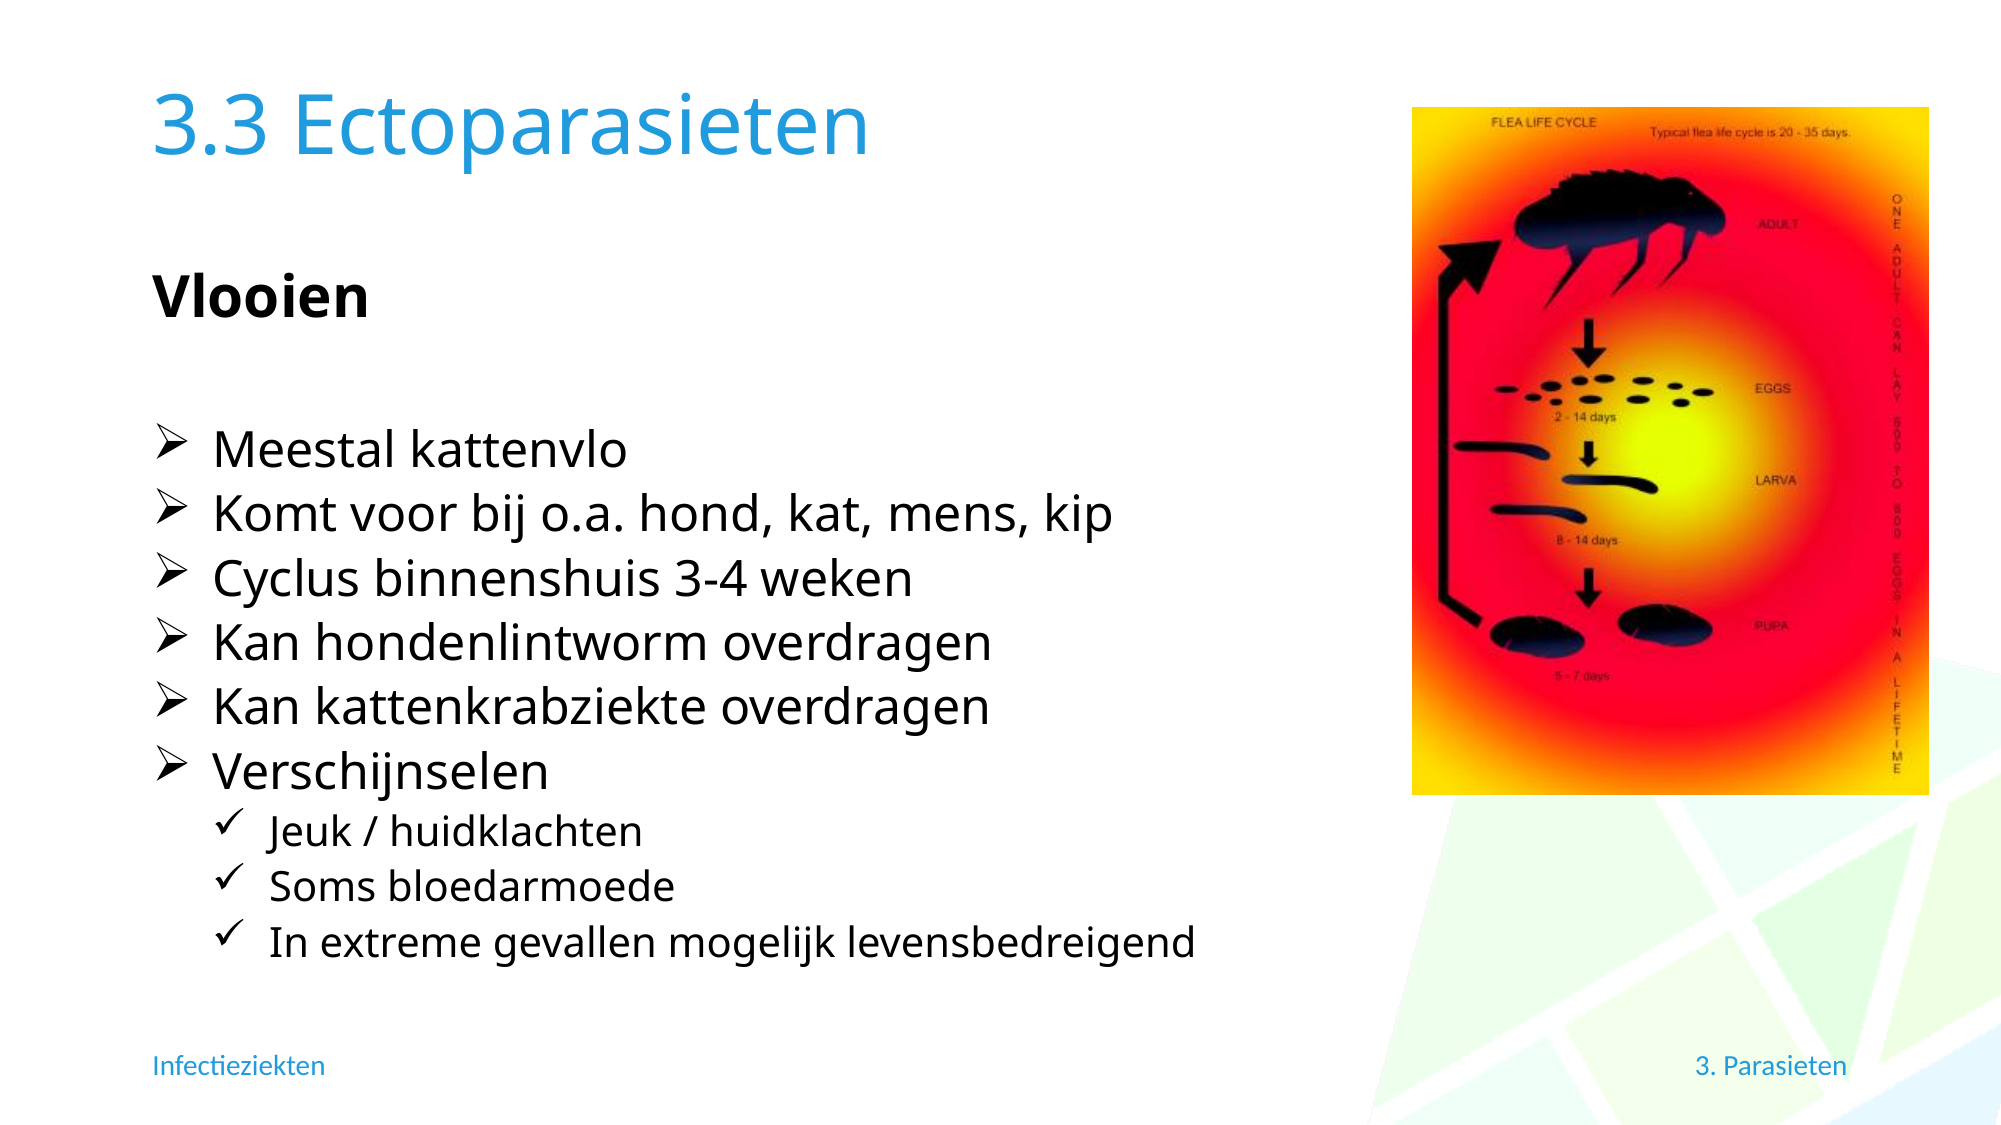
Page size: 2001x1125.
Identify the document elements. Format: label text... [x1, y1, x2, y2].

title 3.3 Ectoparasieten [137, 59, 1863, 196]
list Vlooien Meestal kattenvlo Komt voor bij o.a. hond, kat, mens, kip Cyclus binnenshuis 3-4 weken Kan hondenlintworm overdragen Kan kattenkrabziekte overdragen Verschijnselen Jeuk / huidklachten Soms bloedarmoede In extreme gevallen mogelijk levensbedreigend [137, 259, 1863, 1014]
list 3. Parasieten [1412, 1042, 1863, 1103]
picture [1412, 107, 1929, 795]
list Infectieziekten [137, 1042, 588, 1103]
